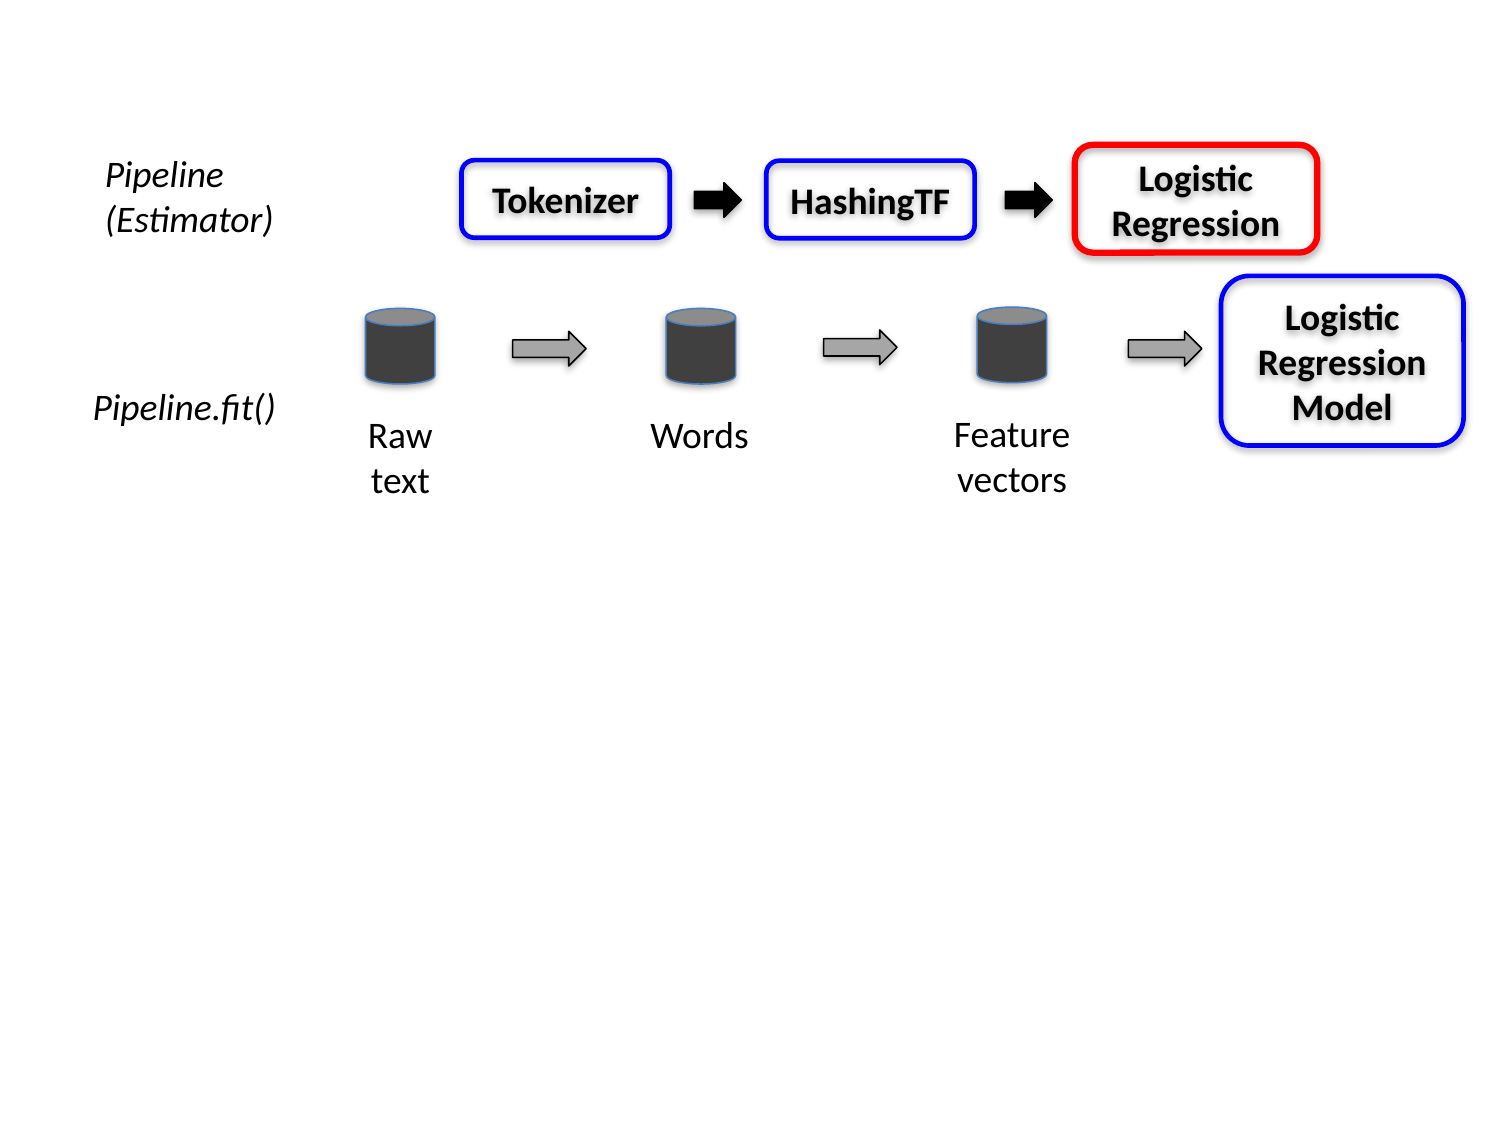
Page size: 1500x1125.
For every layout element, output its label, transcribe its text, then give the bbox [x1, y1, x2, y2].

text_box Logistic Regression Model [1220, 275, 1465, 447]
text_box [1004, 181, 1053, 219]
text_box [693, 181, 742, 219]
text_box HashingTF [765, 159, 976, 239]
text_box Tokenizer [460, 159, 671, 239]
text_box [822, 329, 898, 366]
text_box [340, 308, 460, 510]
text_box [632, 308, 767, 465]
text_box [511, 330, 587, 367]
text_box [923, 306, 1102, 509]
text_box Pipeline (Estimator) [89, 142, 289, 248]
text_box [1127, 330, 1203, 367]
text_box Pipeline.fit() [77, 375, 292, 435]
text_box Logistic Regression [1073, 144, 1319, 254]
